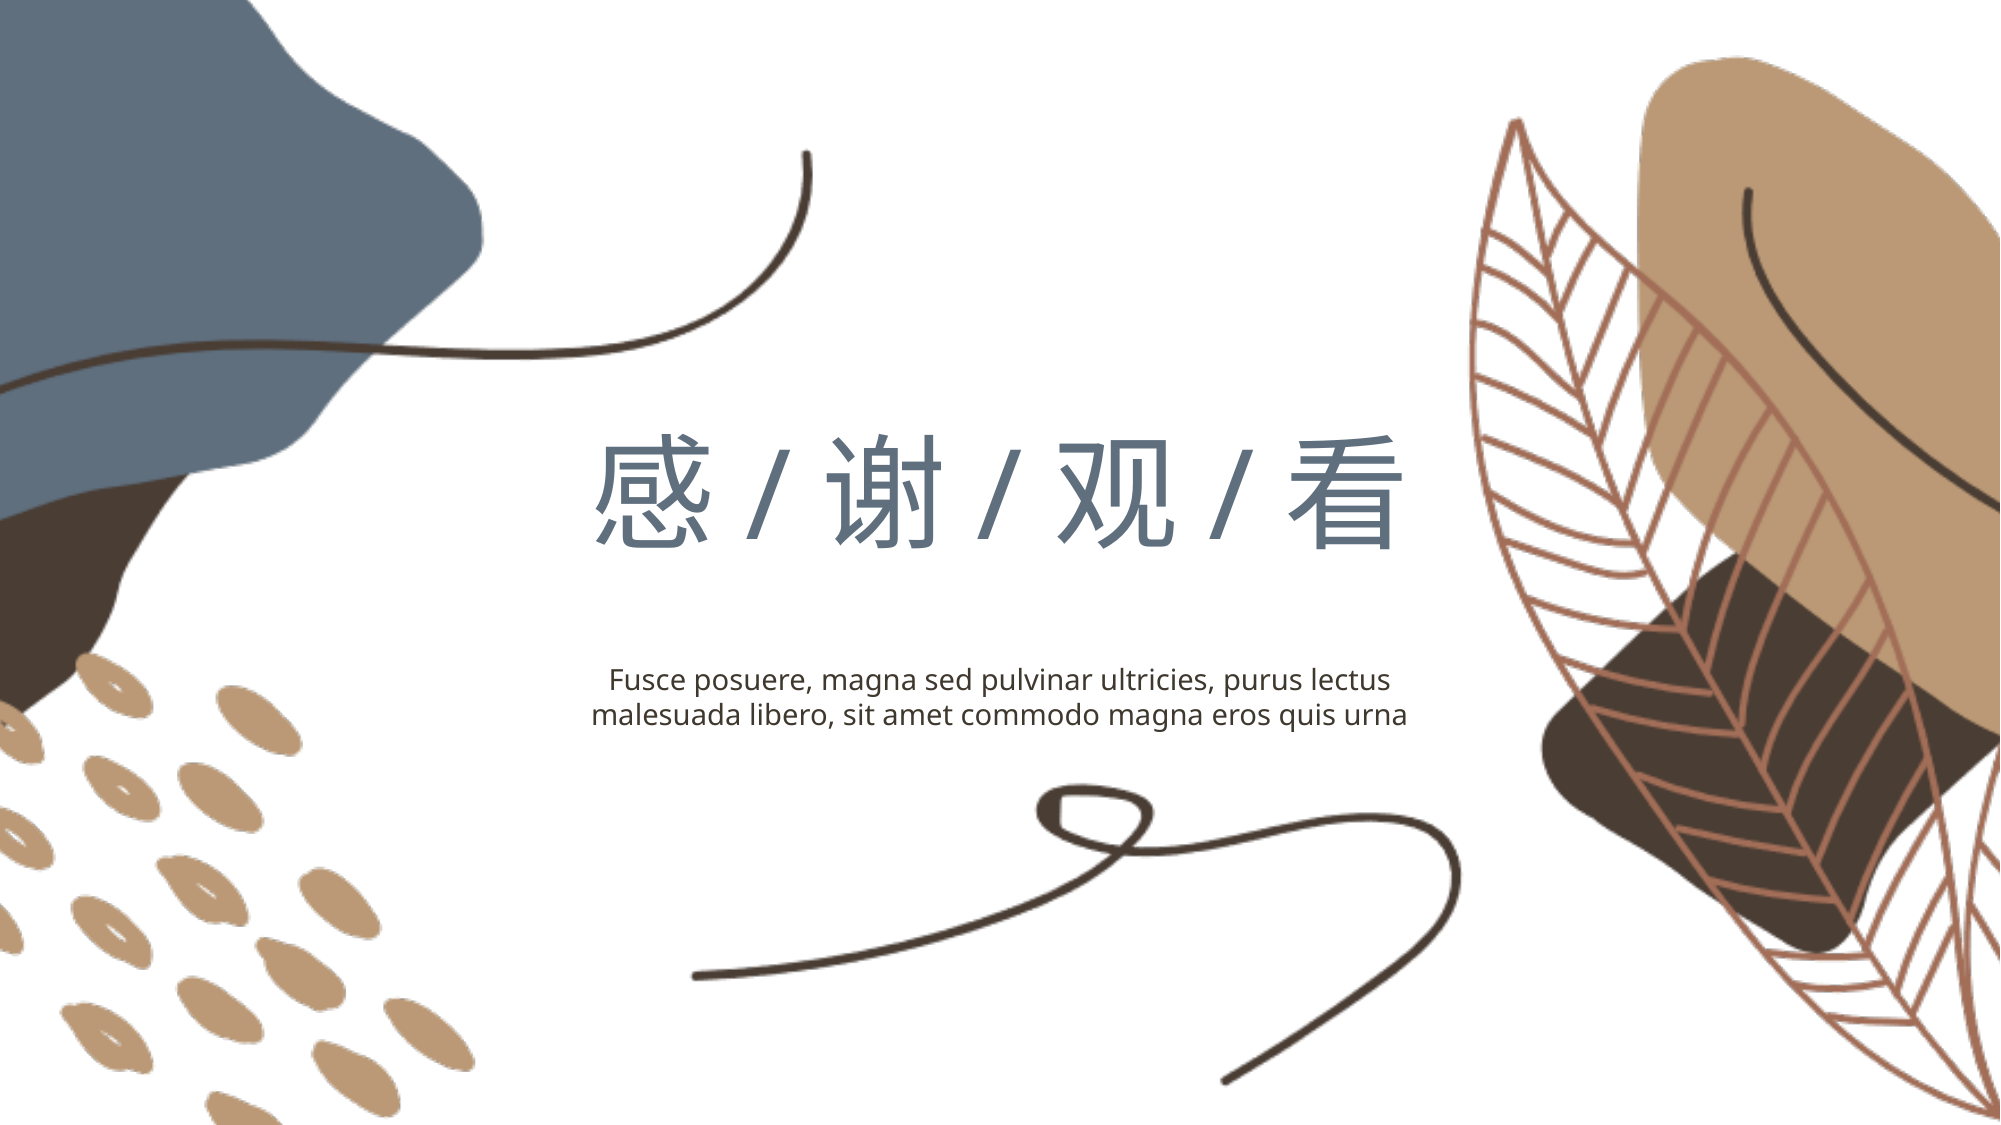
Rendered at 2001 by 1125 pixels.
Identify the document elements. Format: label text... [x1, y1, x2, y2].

text_box 感/谢/观/看 [575, 406, 1425, 572]
picture [0, 0, 2000, 1125]
text_box Fusce posuere, magna sed pulvinar ultricies, purus lectus malesuada libero, sit amet commodo magna eros quis urna [549, 654, 1451, 739]
